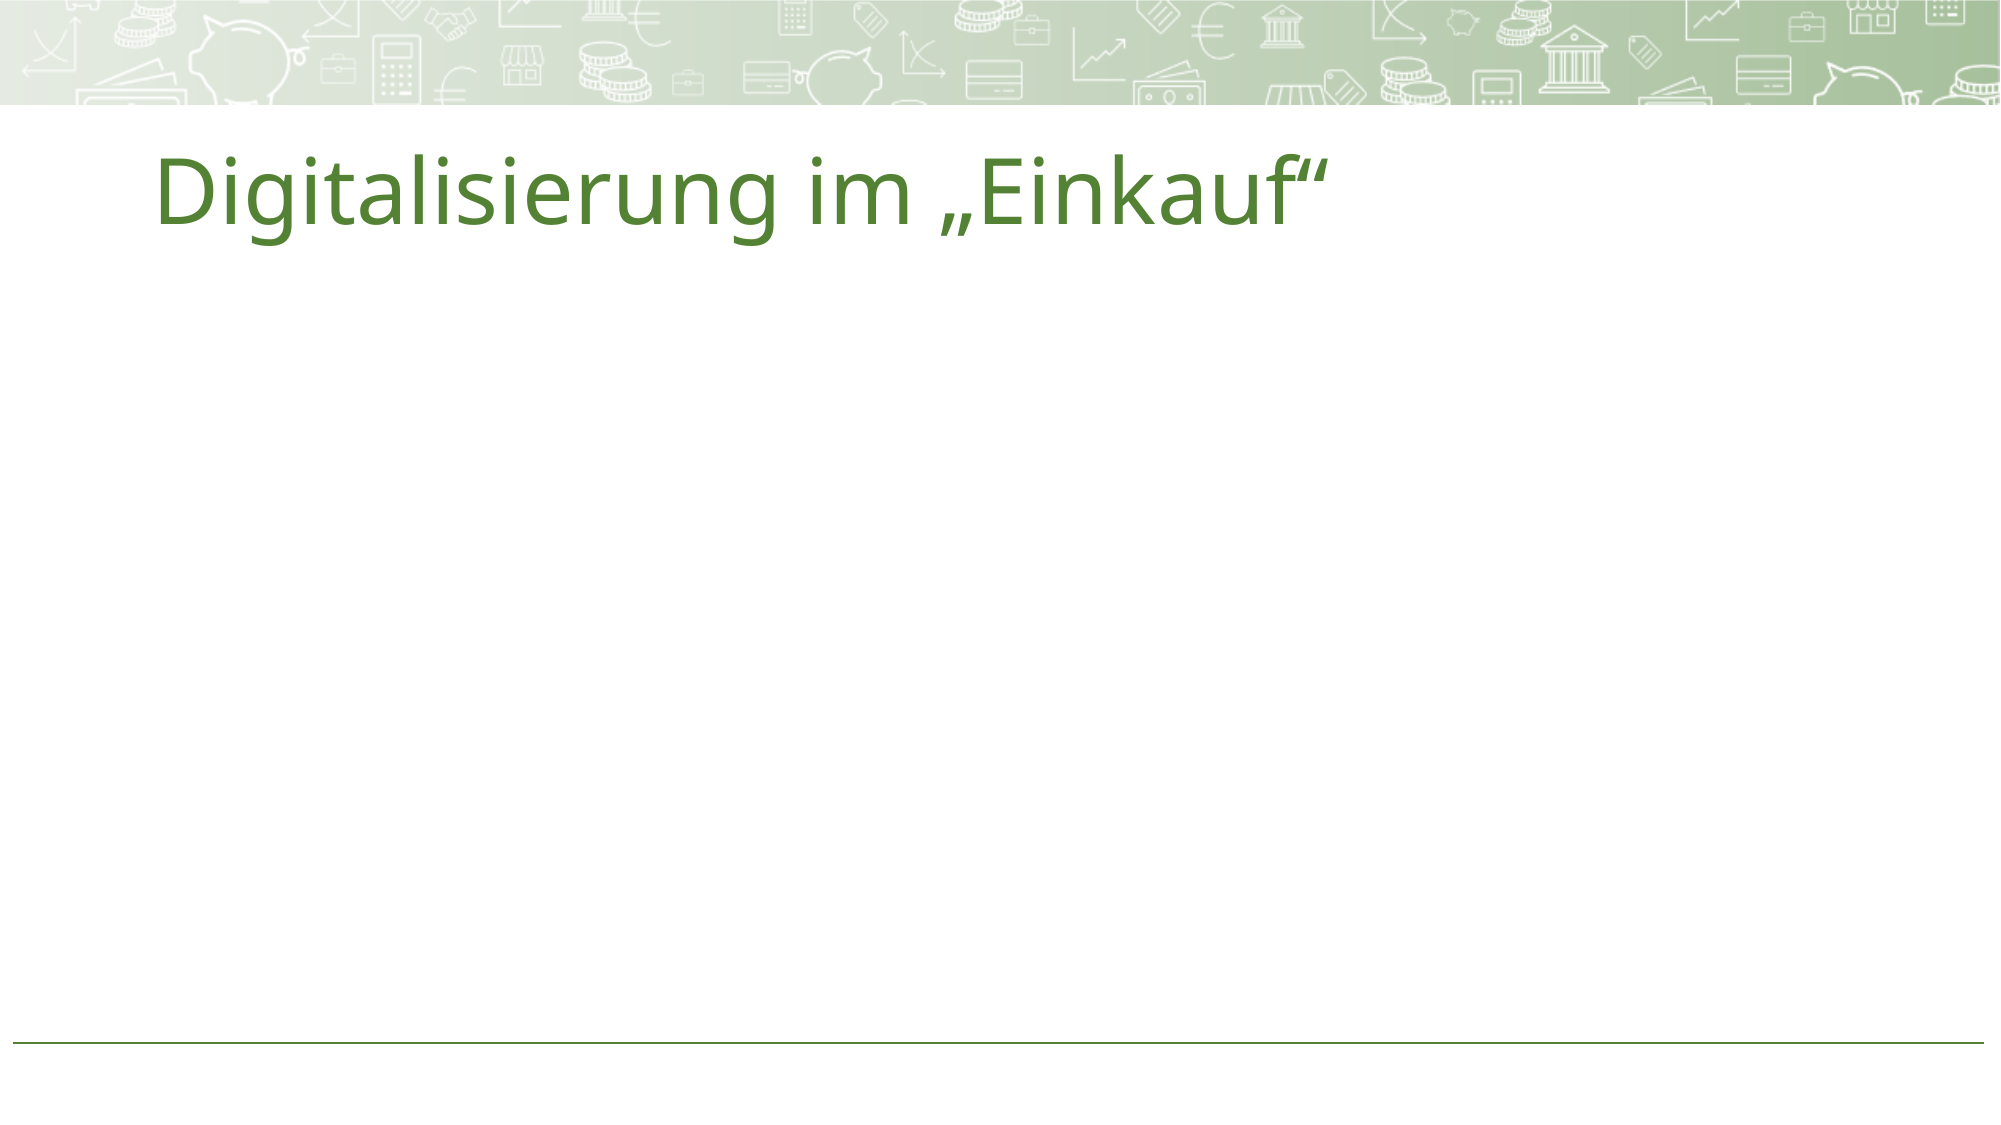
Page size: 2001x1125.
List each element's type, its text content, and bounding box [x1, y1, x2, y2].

title Digitalisierung im „Einkauf“ [137, 111, 1863, 278]
picture [0, 0, 2000, 105]
